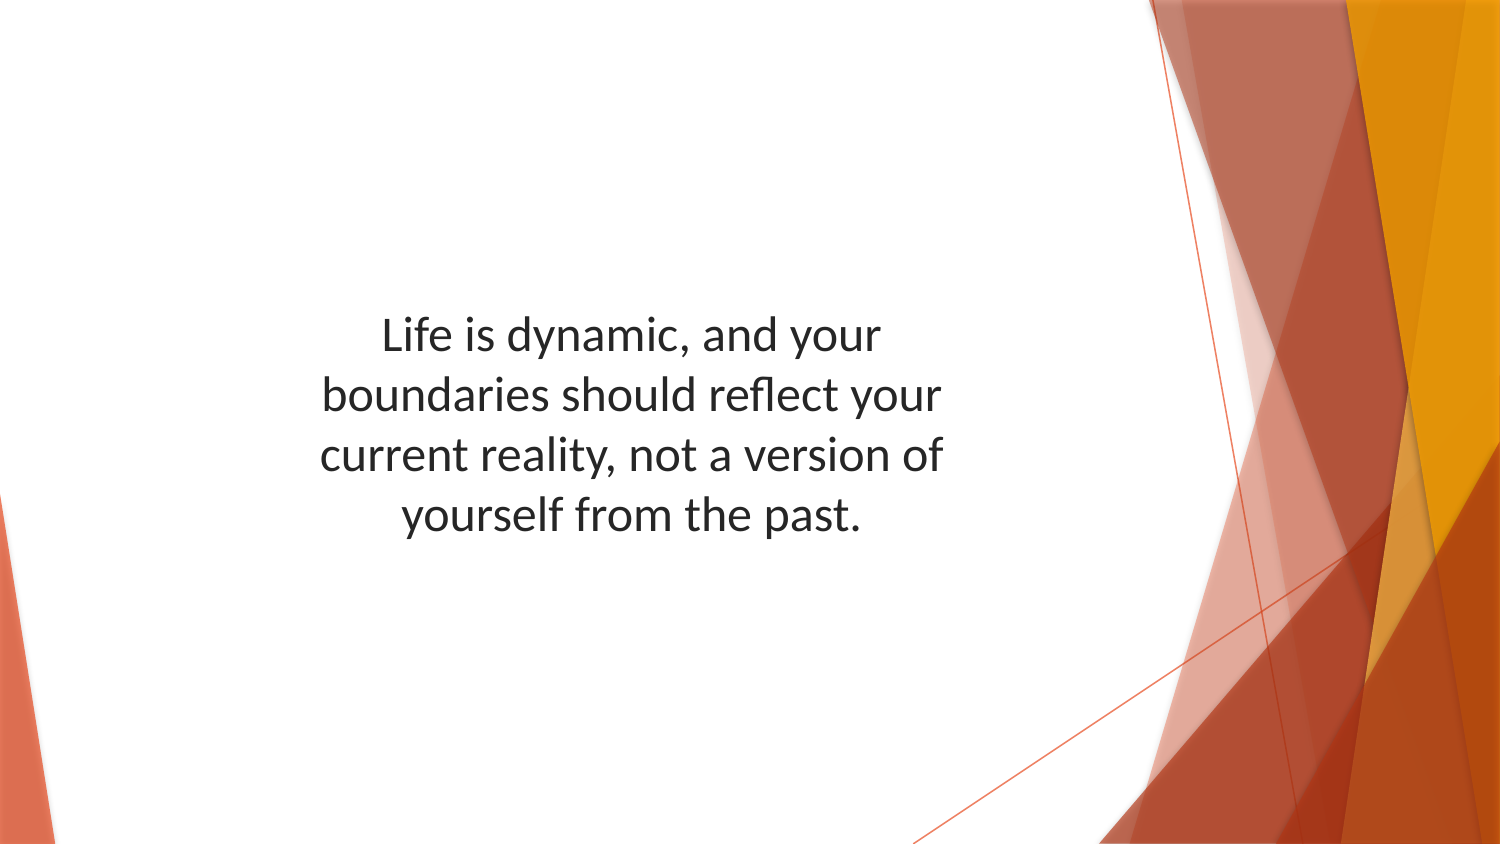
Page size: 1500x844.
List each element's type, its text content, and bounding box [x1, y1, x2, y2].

list Life is dynamic, and your boundaries should reflect your current reality, not a version of yourself from the past. [277, 197, 987, 647]
